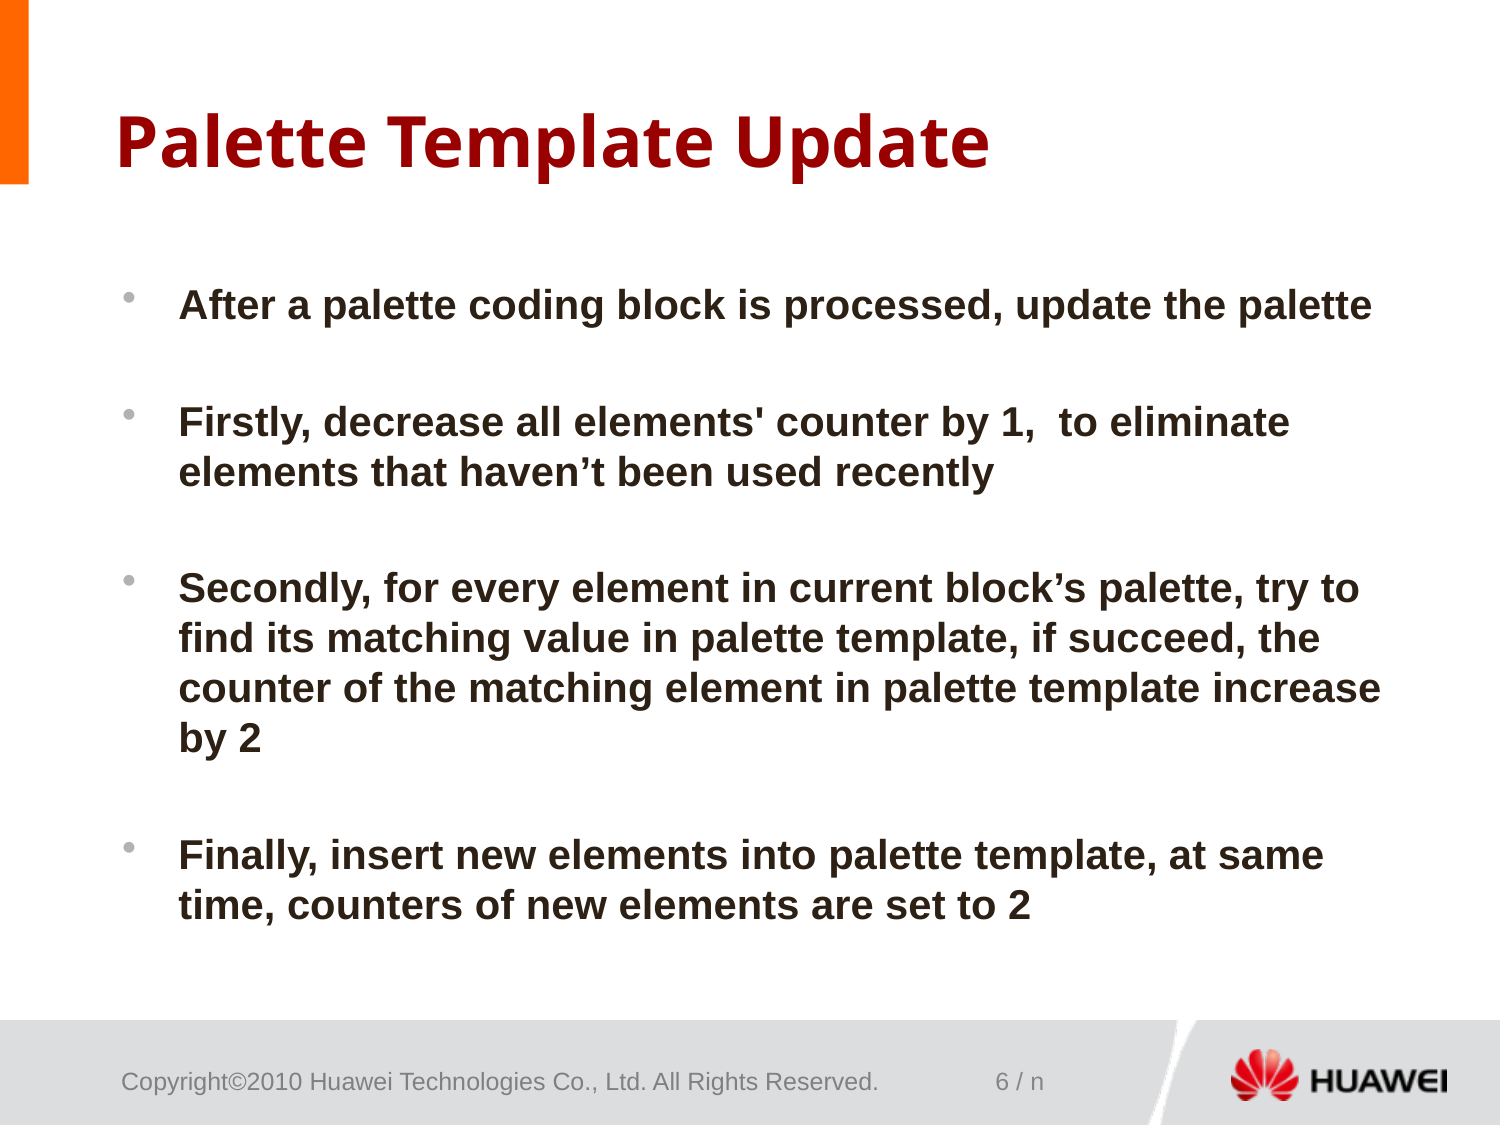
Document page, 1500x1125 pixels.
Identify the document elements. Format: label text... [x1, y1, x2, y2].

list After a palette coding block is processed, update the palette Firstly, decrease all elements' counter by 1, to eliminate elements that haven’t been used recently Secondly, for every element in current block’s palette, try to find its matching value in palette template, if succeed, the counter of the matching element in palette template increase by 2 Finally, insert new elements into palette template, at same time, counters of new elements are set to 2 [107, 270, 1447, 947]
picture [0, 1020, 1500, 1125]
title Palette Template Update [99, 45, 1447, 233]
